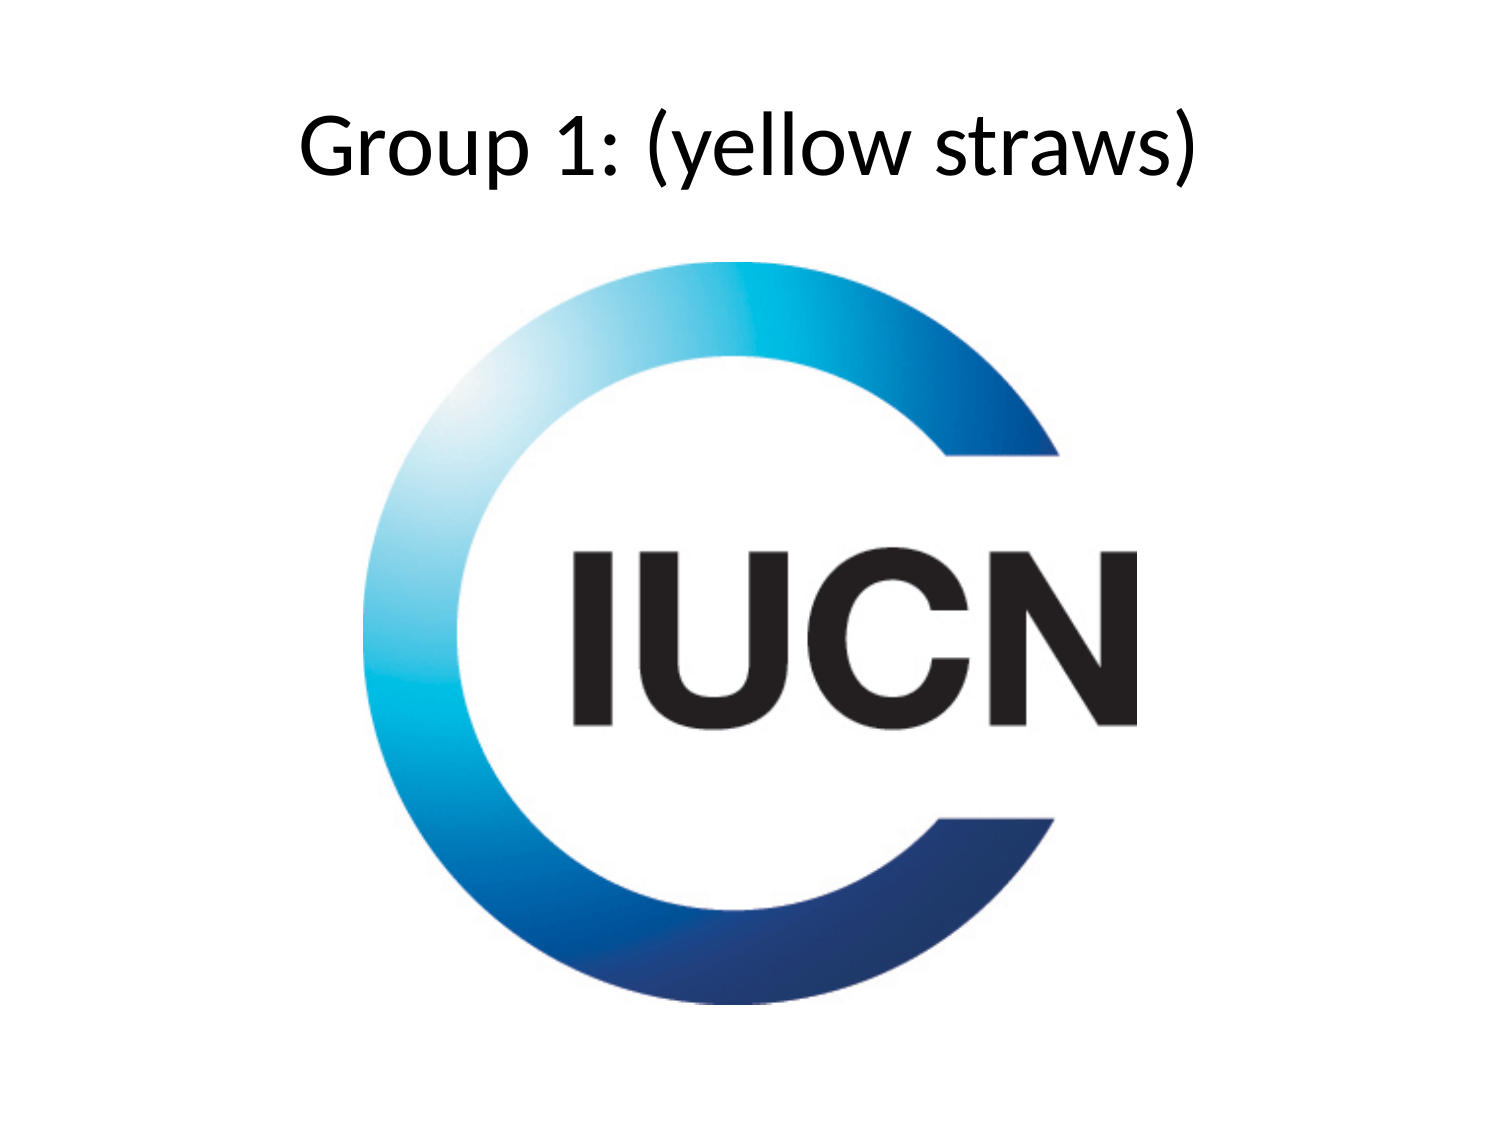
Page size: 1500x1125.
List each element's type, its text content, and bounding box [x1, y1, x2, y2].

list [74, 262, 1426, 1006]
title Group 1: (yellow straws) [75, 45, 1425, 233]
